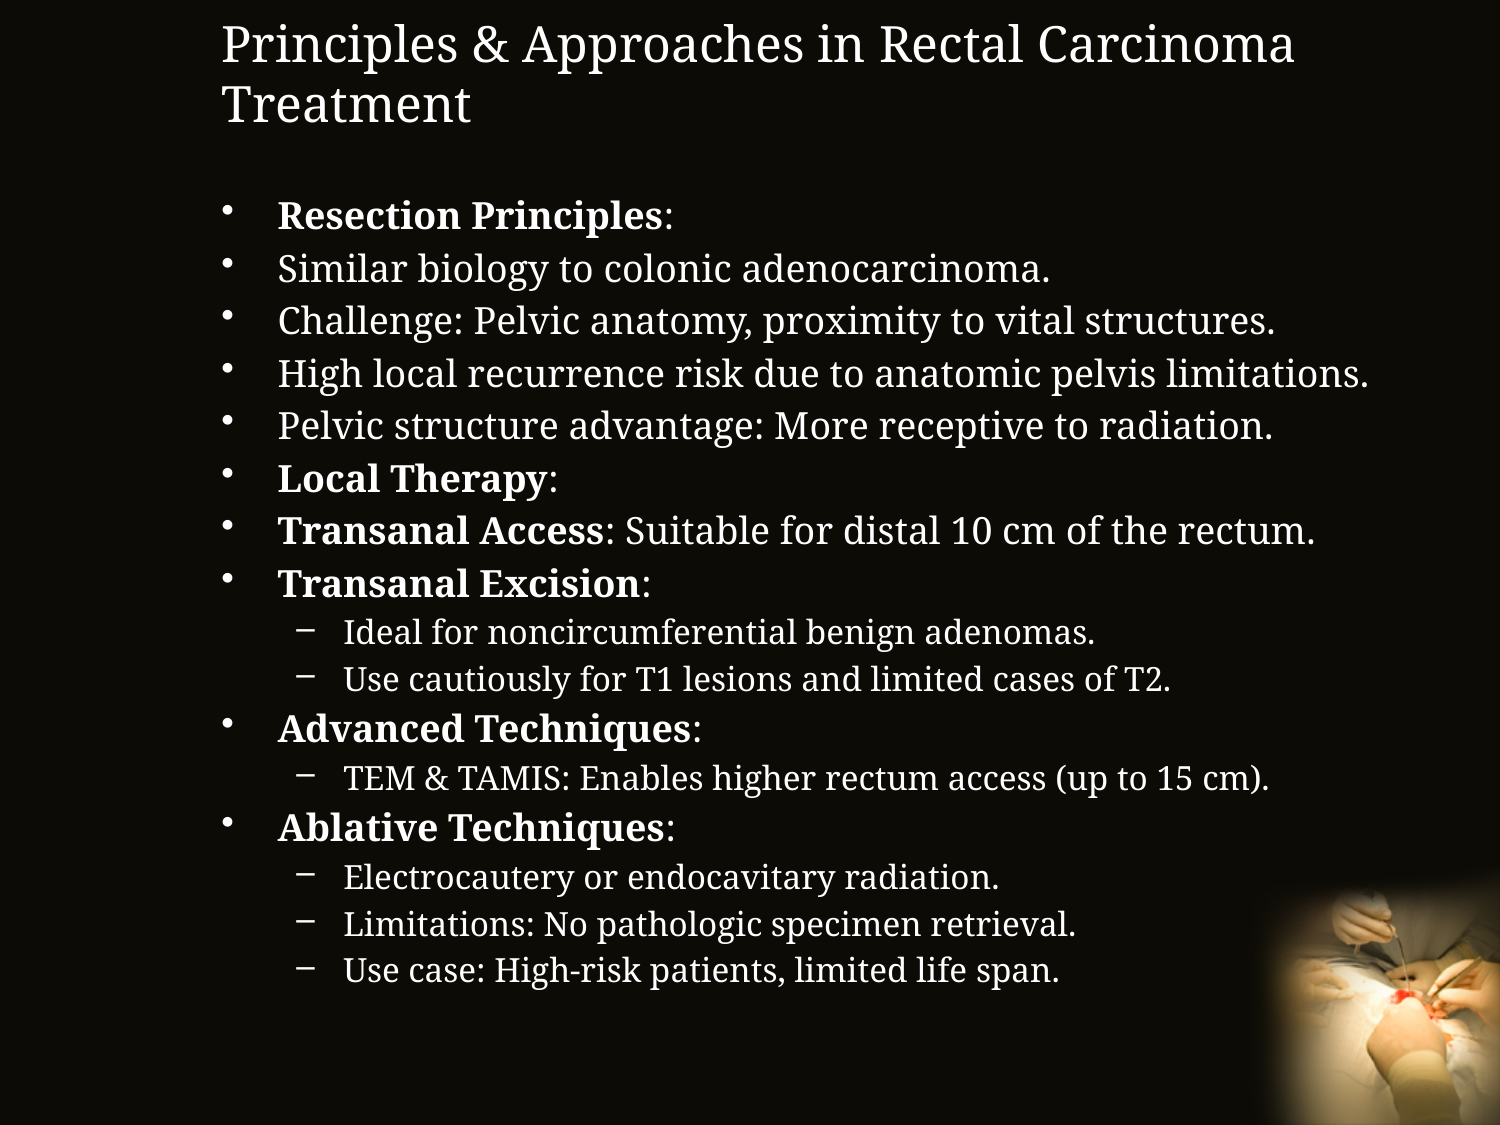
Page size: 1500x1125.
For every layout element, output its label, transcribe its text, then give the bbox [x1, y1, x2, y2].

picture [0, 0, 1500, 1125]
title Principles & Approaches in Rectal Carcinoma Treatment [206, 30, 1377, 115]
list Resection Principles: Similar biology to colonic adenocarcinoma. Challenge: Pelvic anatomy, proximity to vital structures. High local recurrence risk due to anatomic pelvis limitations. Pelvic structure advantage: More receptive to radiation. Local Therapy: Transanal Access: Suitable for distal 10 cm of the rectum. Transanal Excision: Ideal for noncircumferential benign adenomas. Use cautiously for T1 lesions and limited cases of T2. Advanced Techniques: TEM & TAMIS: Enables higher rectum access (up to 15 cm). Ablative Techniques: Electrocautery or endocavitary radiation. Limitations: No pathologic specimen retrieval. Use case: High-risk patients, limited life span. [206, 184, 1436, 1059]
